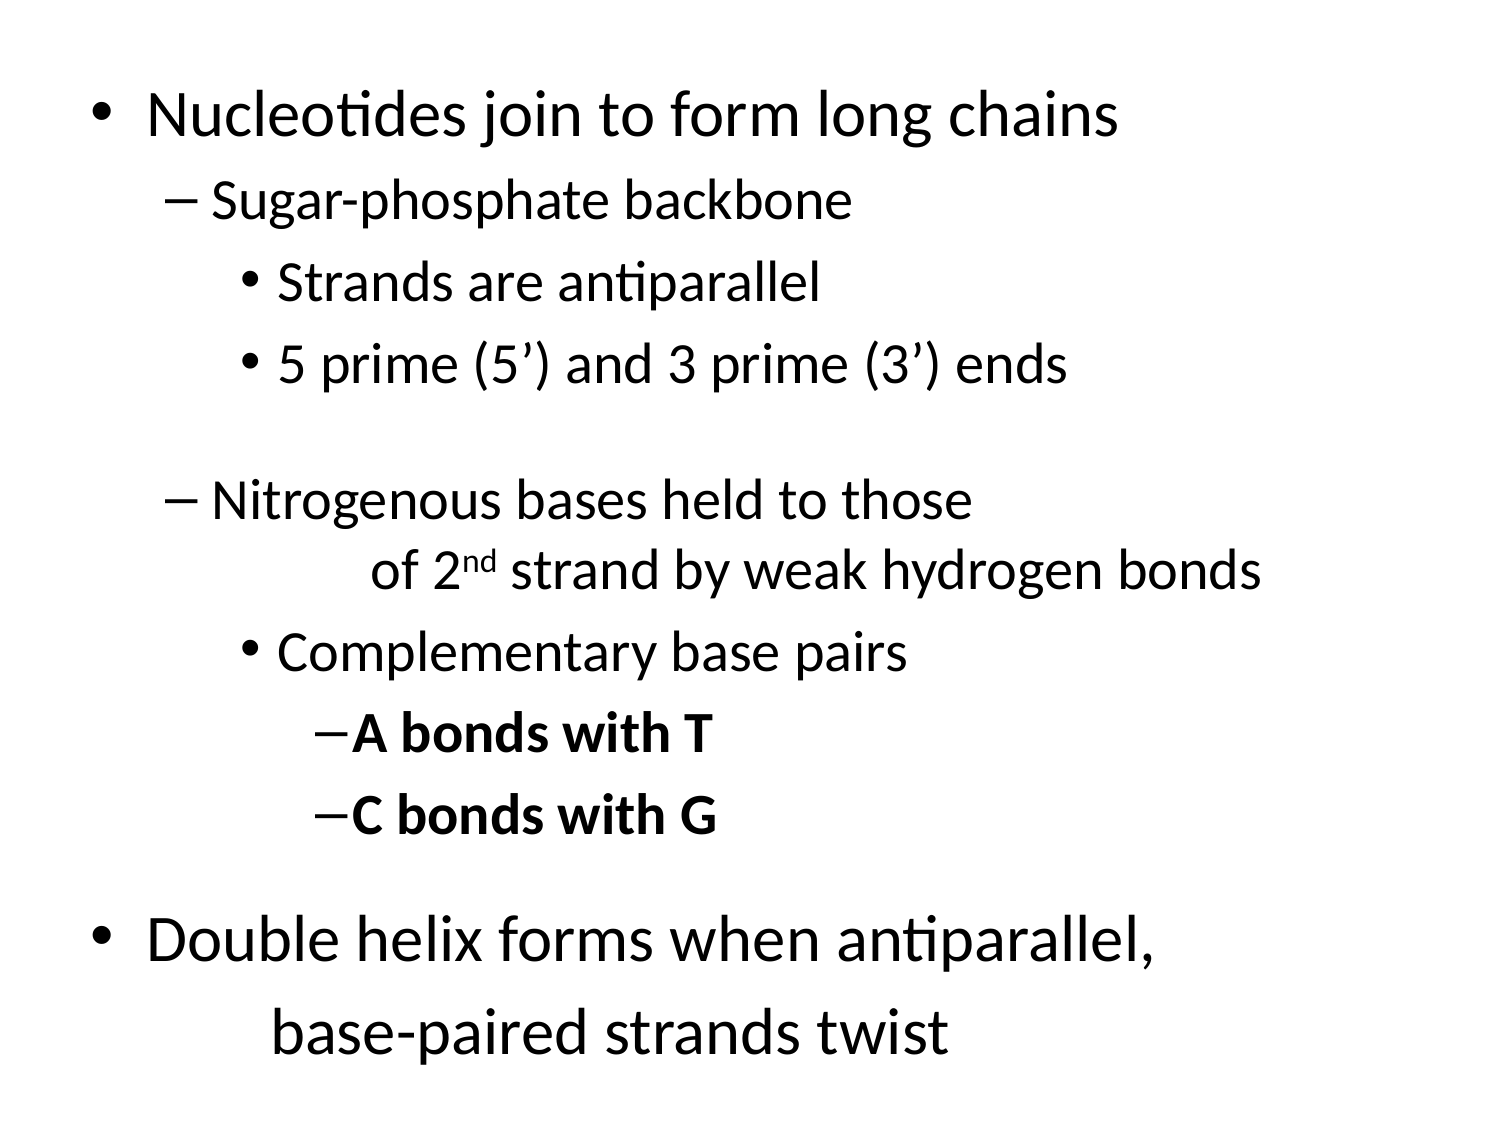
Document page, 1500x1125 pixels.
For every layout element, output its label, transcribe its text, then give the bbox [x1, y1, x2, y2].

list Nucleotides join to form long chains Sugar-phosphate backbone Strands are antiparallel 5 prime (5’) and 3 prime (3’) ends Nitrogenous bases held to those of 2nd strand by weak hydrogen bonds Complementary base pairs A bonds with T C bonds with G Double helix forms when antiparallel, base-paired strands twist [75, 62, 1425, 1075]
